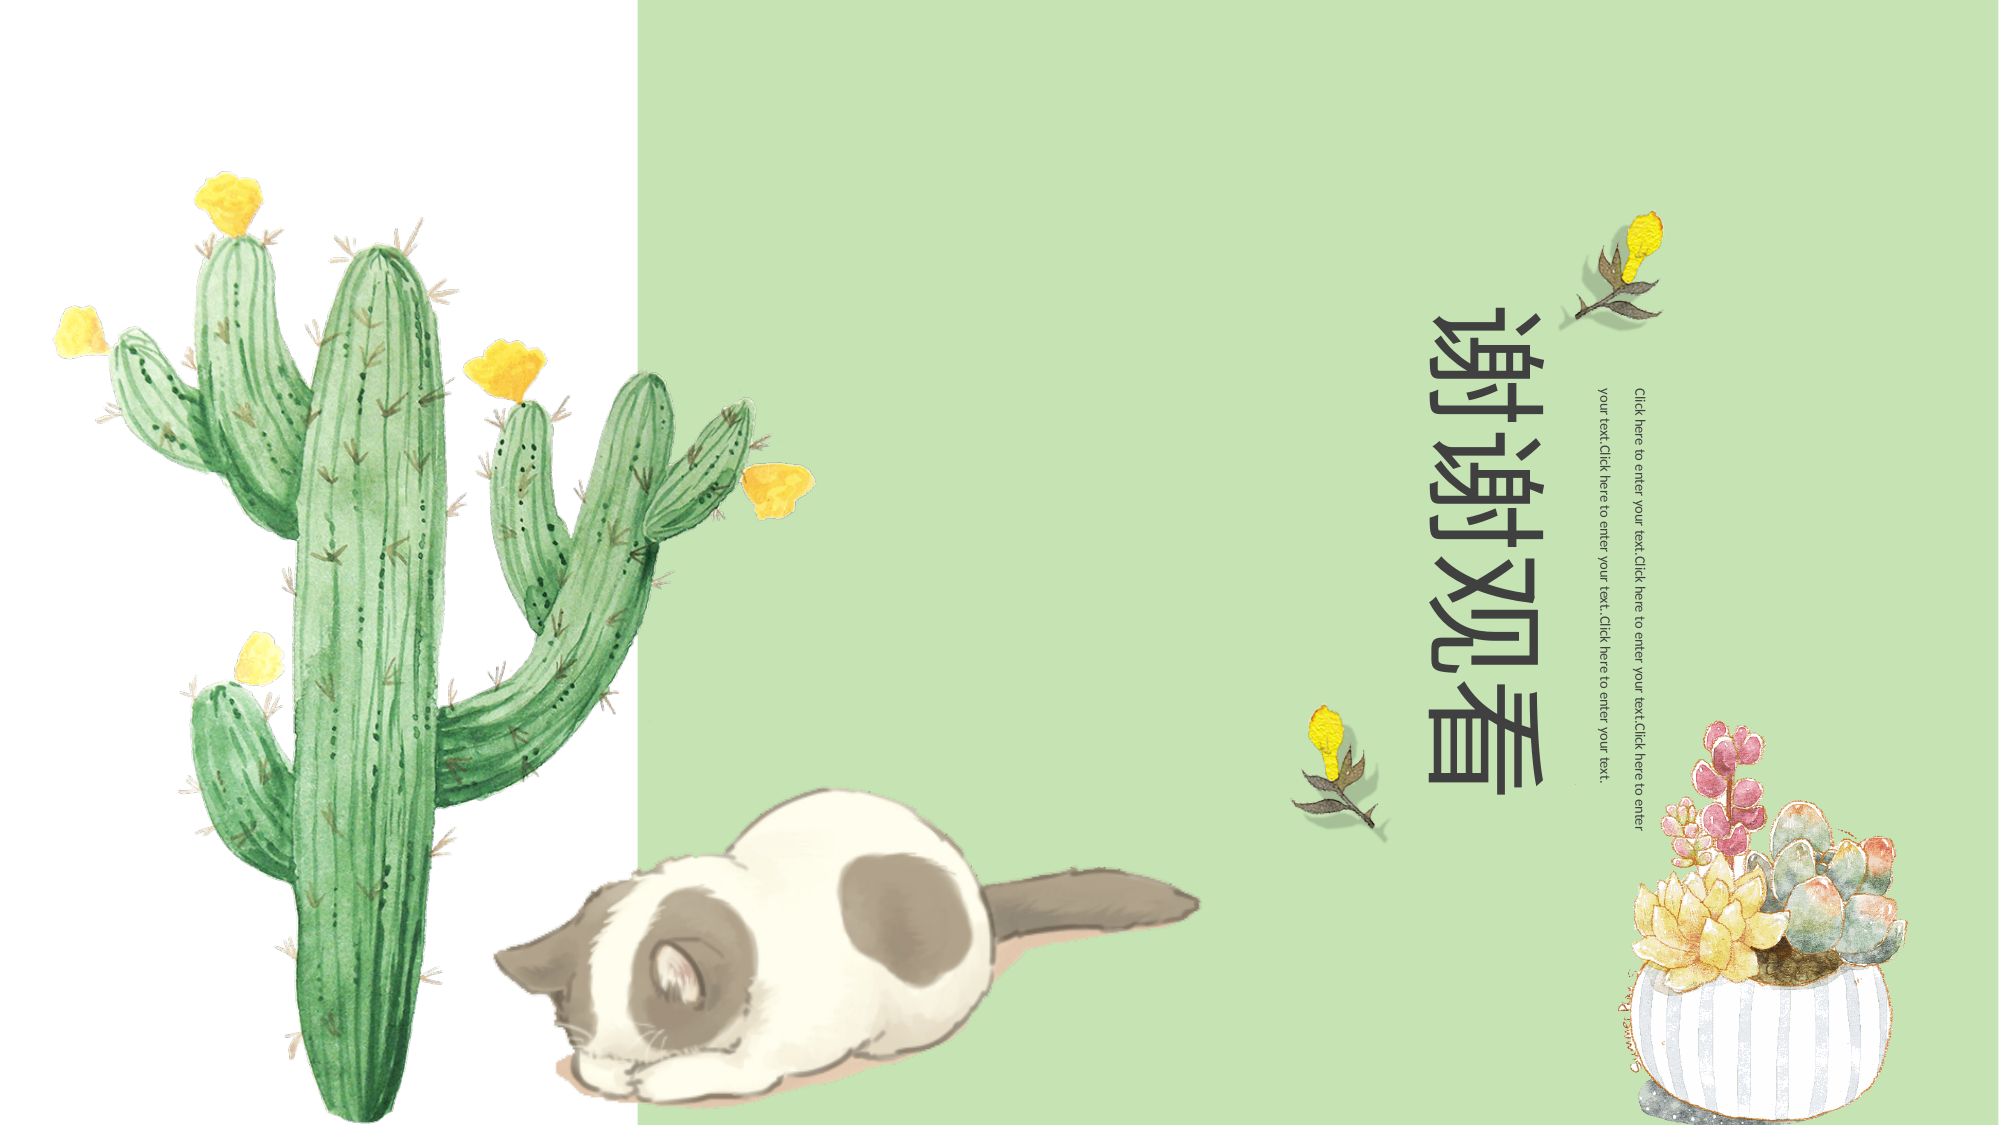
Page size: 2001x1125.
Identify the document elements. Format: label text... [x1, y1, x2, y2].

picture [1529, 164, 1727, 374]
text_box 谢谢观看 [1390, 288, 1573, 945]
picture [0, 89, 1207, 1125]
text_box [636, 0, 2000, 1125]
text_box Click here to enter your text.Click here to enter your text.Click here to enter your text.Click here to enter your text..Click here to enter your text. [1574, 374, 1675, 669]
picture [1245, 670, 1434, 882]
picture [1561, 669, 1966, 1125]
